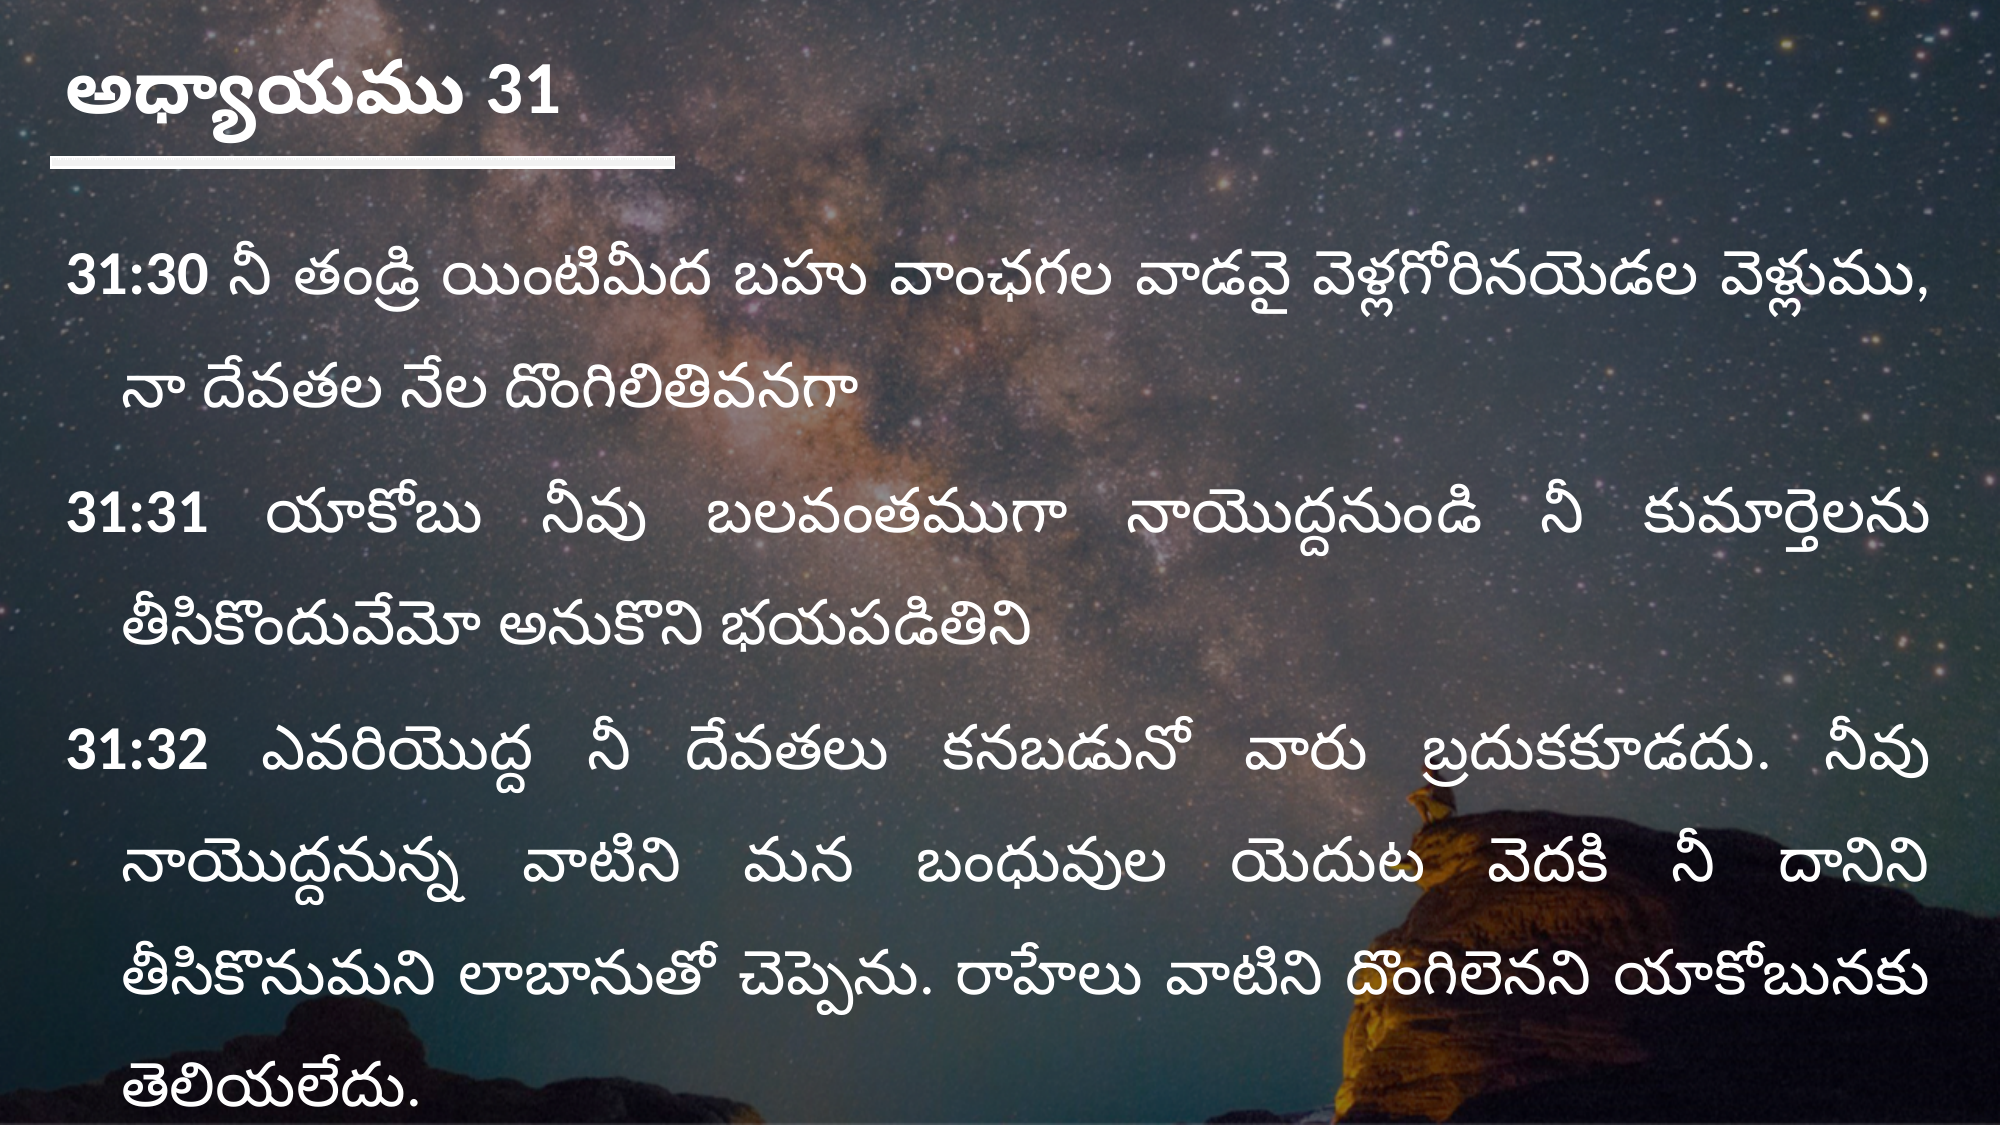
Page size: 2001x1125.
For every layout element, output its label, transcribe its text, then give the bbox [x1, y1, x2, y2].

picture [0, 0, 2000, 1125]
list 31:30 నీ తండ్రి యింటిమీద బహు వాంఛగల వాడవై వెళ్లగోరినయెడల వెళ్లుము, నా దేవతల నేల దొంగిలితివనగా 31:31 యాకోబు నీవు బలవంతముగా నాయొద్దనుండి నీ కుమార్తెలను తీసికొందువేమో అనుకొని భయపడితిని 31:32 ఎవరియొద్ద నీ దేవతలు కనబడునో వారు బ్రదుకకూడదు. నీవు నాయొద్దనున్న వాటిని మన బంధువుల యెదుట వెదకి నీ దానిని తీసికొనుమని లాబానుతో చెప్పెను. రాహేలు వాటిని దొంగిలెనని యాకోబునకు తెలియలేదు. [50, 187, 1946, 1063]
title అధ్యాయము 31 [50, 0, 1925, 167]
